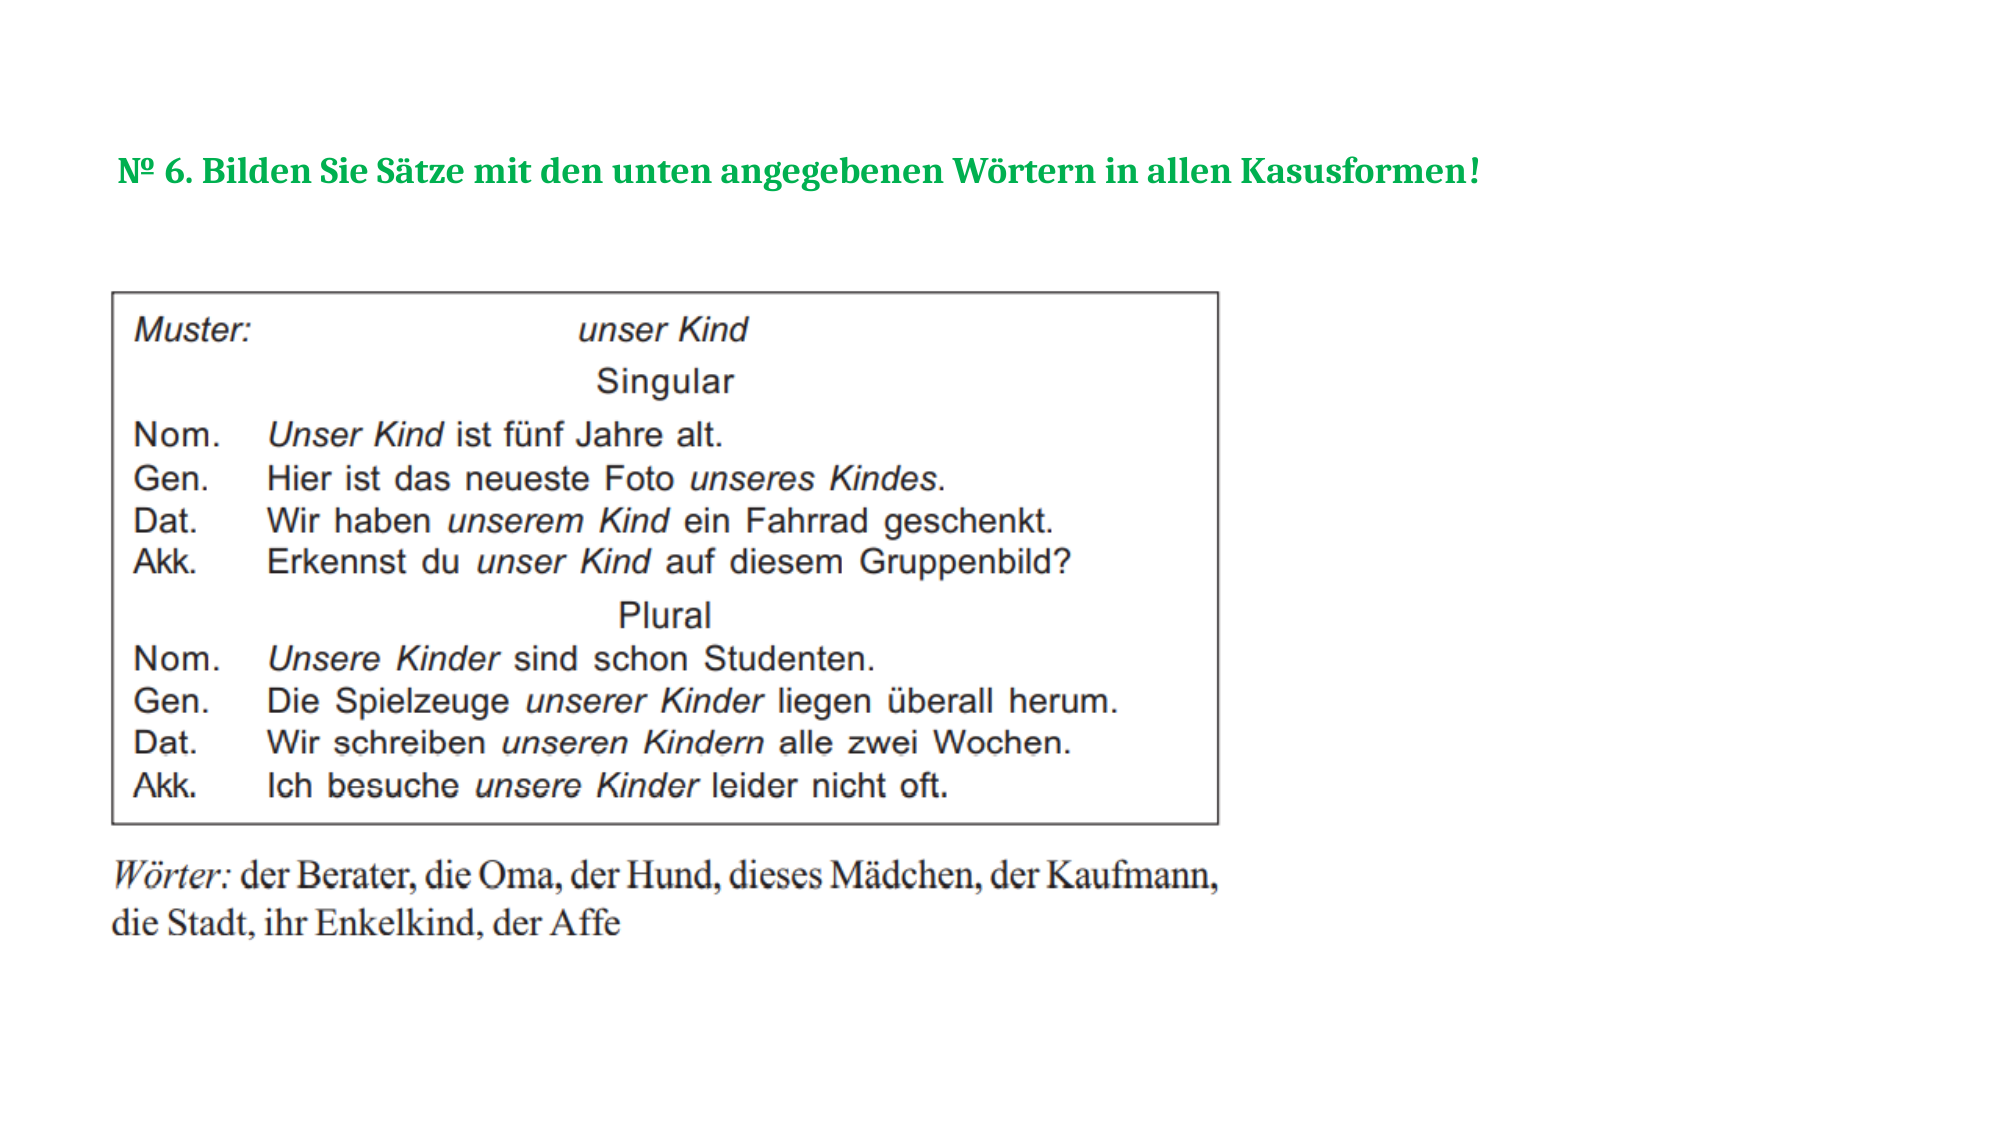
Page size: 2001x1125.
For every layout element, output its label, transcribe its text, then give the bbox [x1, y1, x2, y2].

text_box № 6. Bilden Sie Sätze mit den unten angegebenen Wörtern in allen Kasusformen! [102, 138, 1707, 199]
picture [88, 279, 1244, 948]
